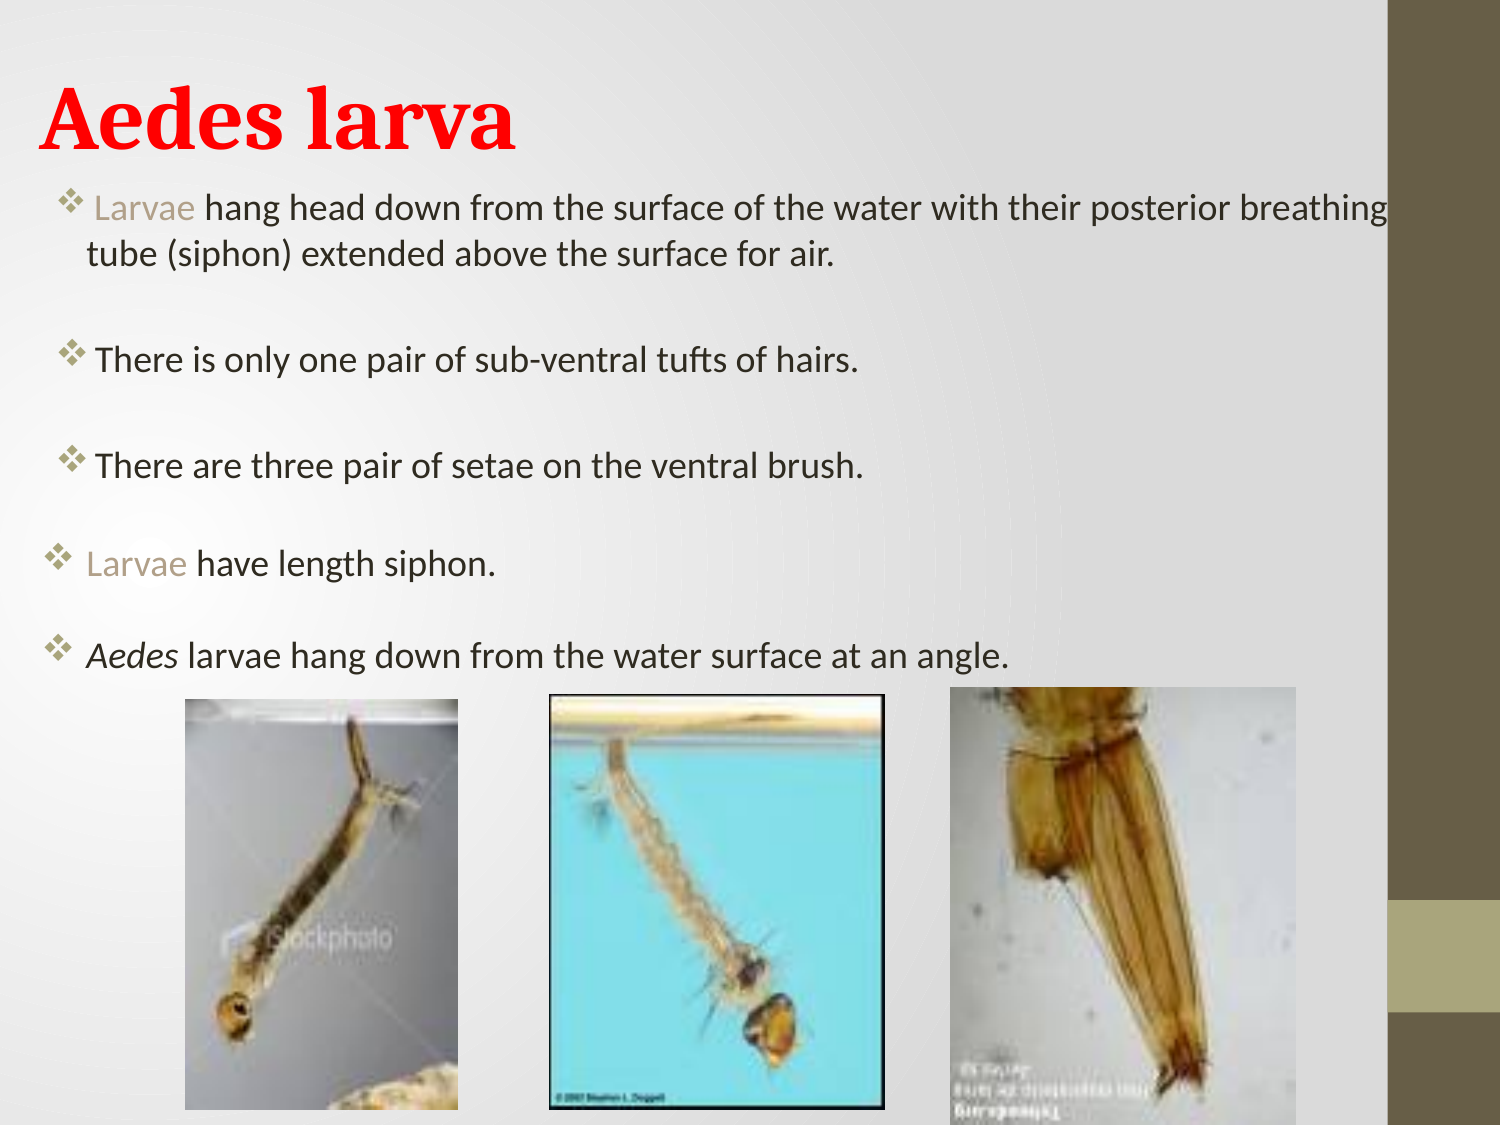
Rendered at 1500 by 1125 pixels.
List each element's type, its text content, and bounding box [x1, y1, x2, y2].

picture [185, 698, 459, 1111]
list Larvae hang head down from the surface of the water with their posterior breathing tube (siphon) extended above the surface for air. There is only one pair of sub-ventral tufts of hairs. There are three pair of setae on the ventral brush. Larvae have length siphon. Aedes larvae hang down from the water surface at an angle. [24, 174, 1463, 688]
picture [949, 686, 1297, 1125]
picture [548, 693, 885, 1111]
title Aedes larva [24, 75, 1213, 150]
